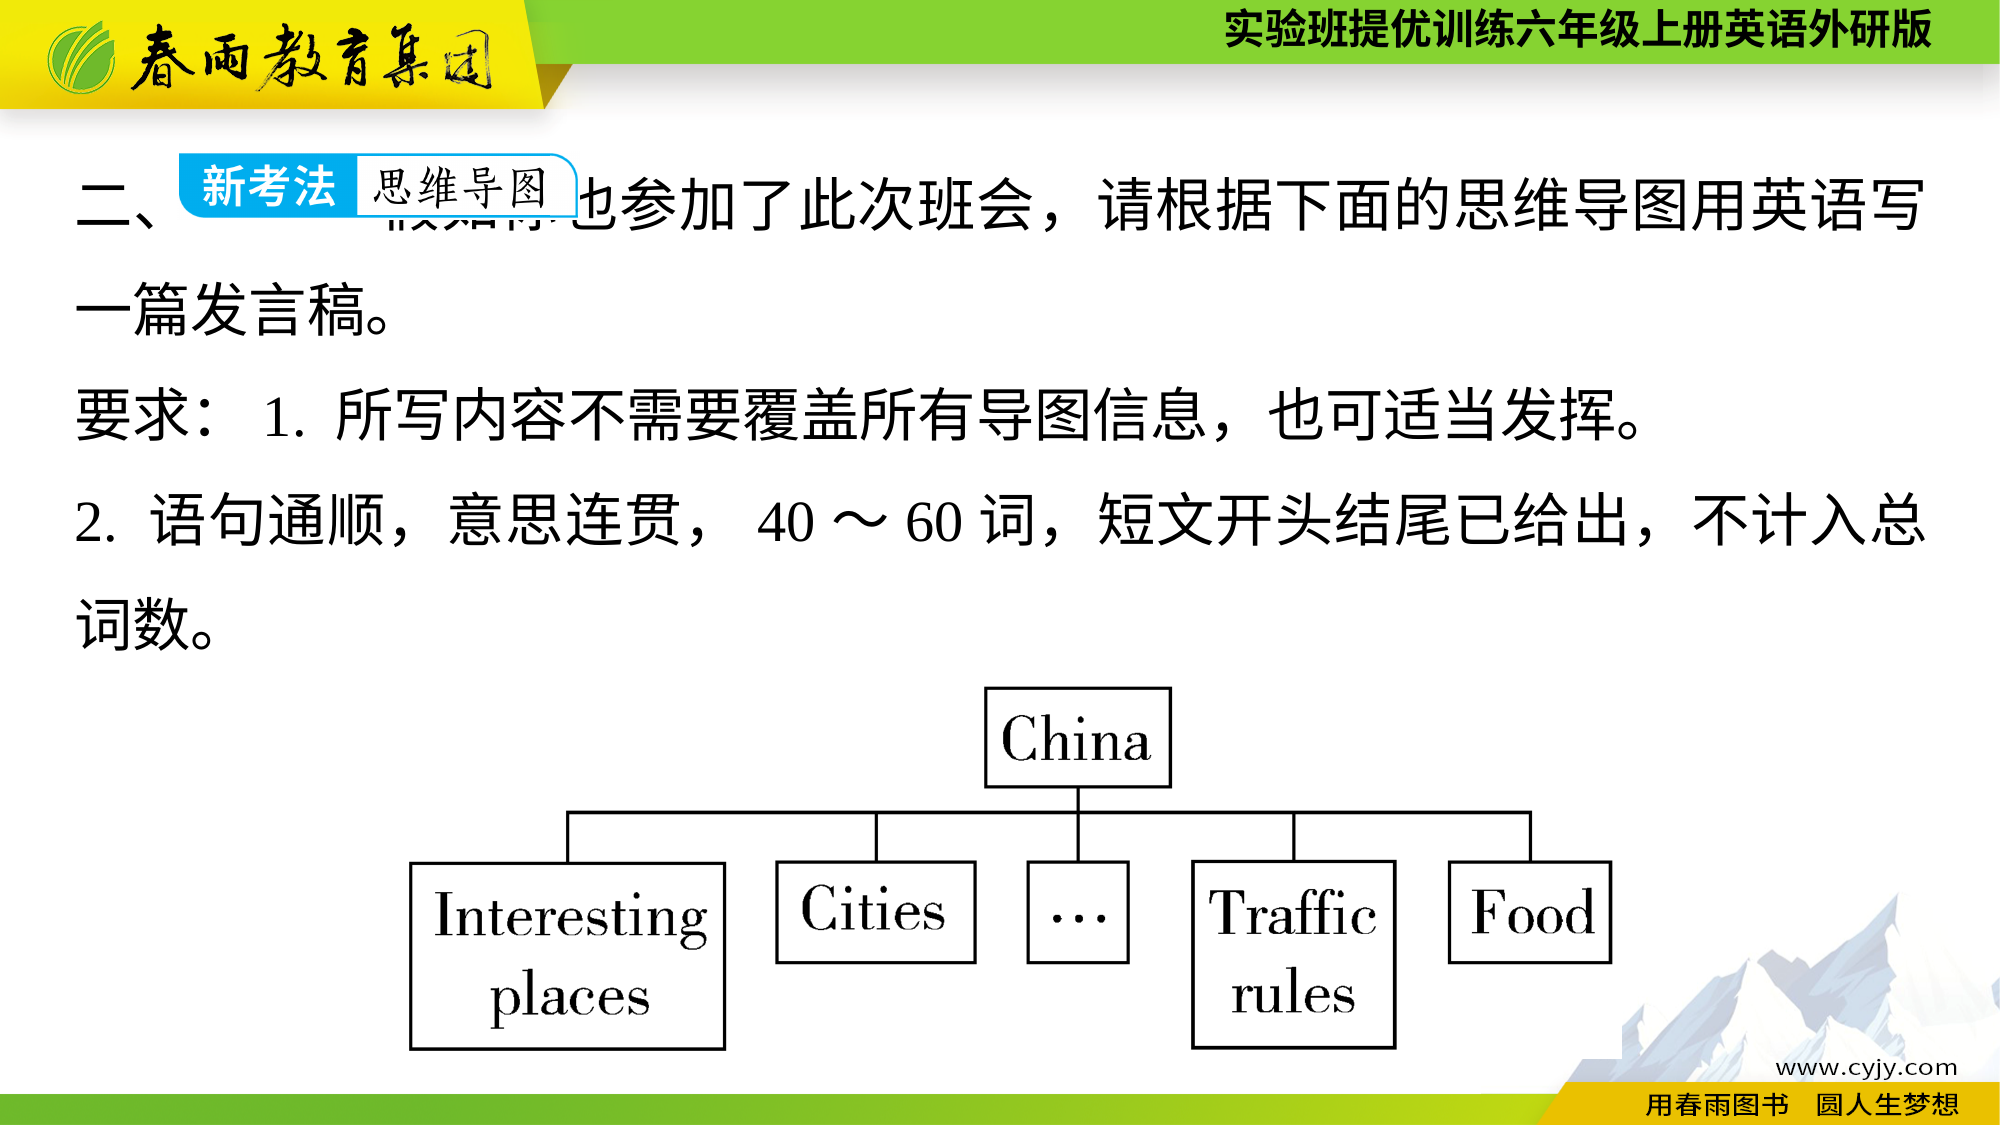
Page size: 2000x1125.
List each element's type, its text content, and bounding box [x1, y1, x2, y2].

picture [0, 0, 2000, 1125]
list 二、 假如你也参加了此次班会，请根据下面的思维导图用英语写一篇发言稿。 要求：1. 所写内容不需要覆盖所有导图信息，也可适当发挥。 2. 语句通顺，意思连贯，40～60词，短文开头结尾已给出，不计入总词数。 [59, 125, 1944, 671]
